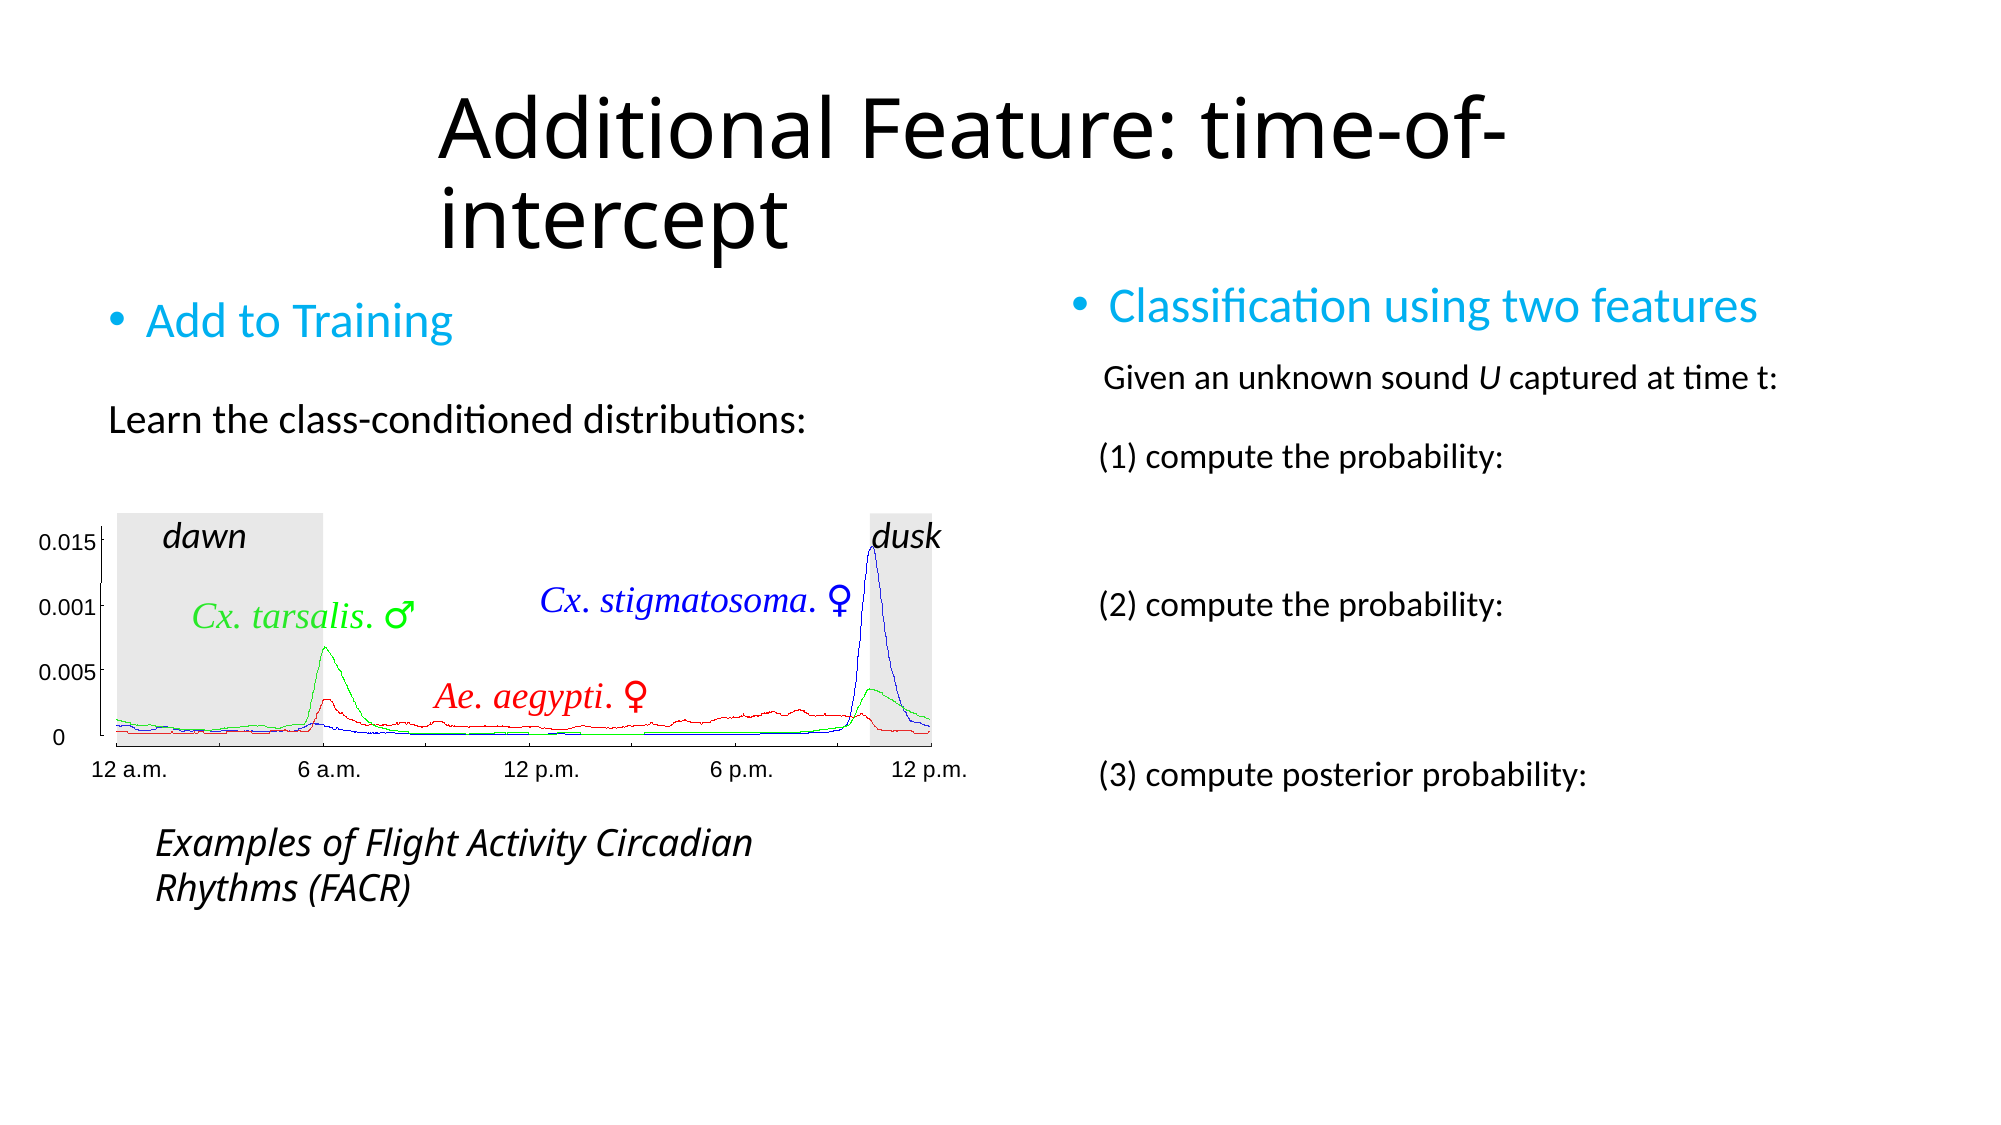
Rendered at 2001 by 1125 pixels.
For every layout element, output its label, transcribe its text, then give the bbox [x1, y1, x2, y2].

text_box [40, 503, 968, 783]
list Add to Training Learn the class-conditioned distributions: [93, 783, 944, 1001]
text_box Examples of Flight Activity Circadian Rhythms (FACR) [140, 811, 872, 917]
list Classification using two features Given an unknown sound U captured at time t: [1056, 271, 1948, 1036]
list Add to Training Learn the class-conditioned distributions: [93, 286, 944, 503]
title Additional Feature: time-of-intercept [423, 67, 1710, 286]
